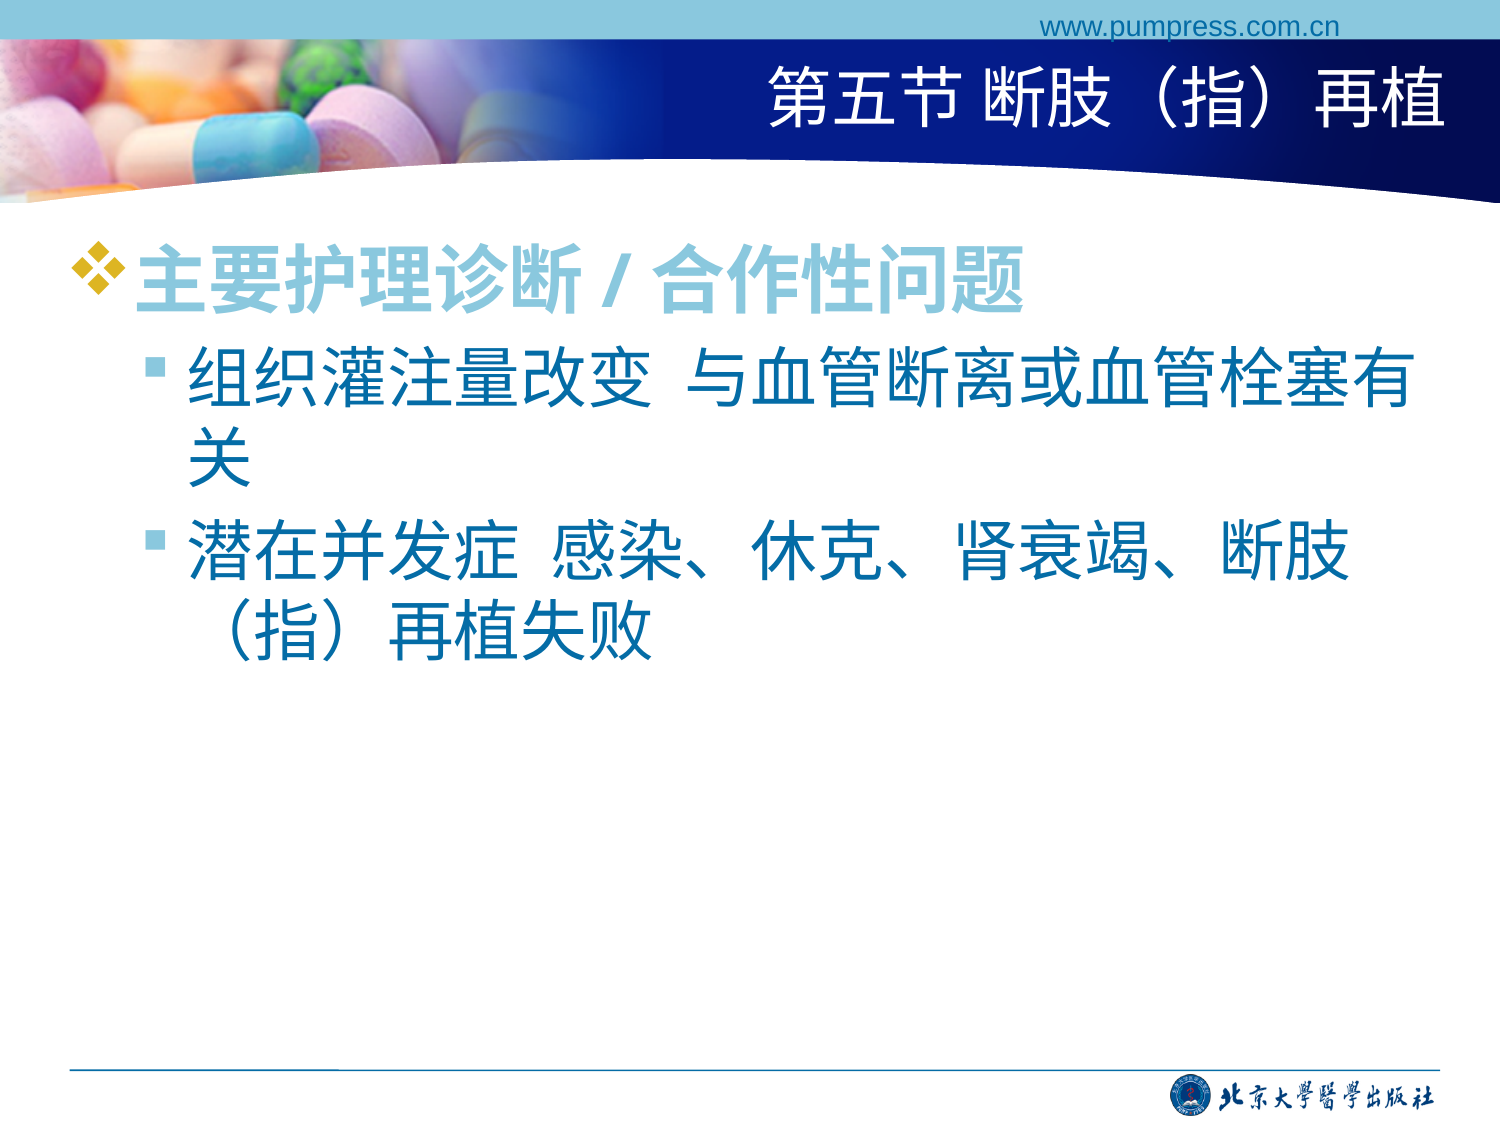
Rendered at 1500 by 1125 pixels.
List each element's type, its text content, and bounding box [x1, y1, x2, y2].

picture [1170, 1074, 1436, 1118]
title 第五节 断肢（指）再植 [137, 49, 1463, 143]
slide_number www.pumpress.com.cn [1025, 0, 1463, 38]
picture [0, 40, 1500, 203]
list 主要护理诊断/合作性问题 组织灌注量改变 与血管断离或血管栓塞有关 潜在并发症 感染、休克、肾衰竭、断肢（指）再植失败 [49, 224, 1463, 1026]
